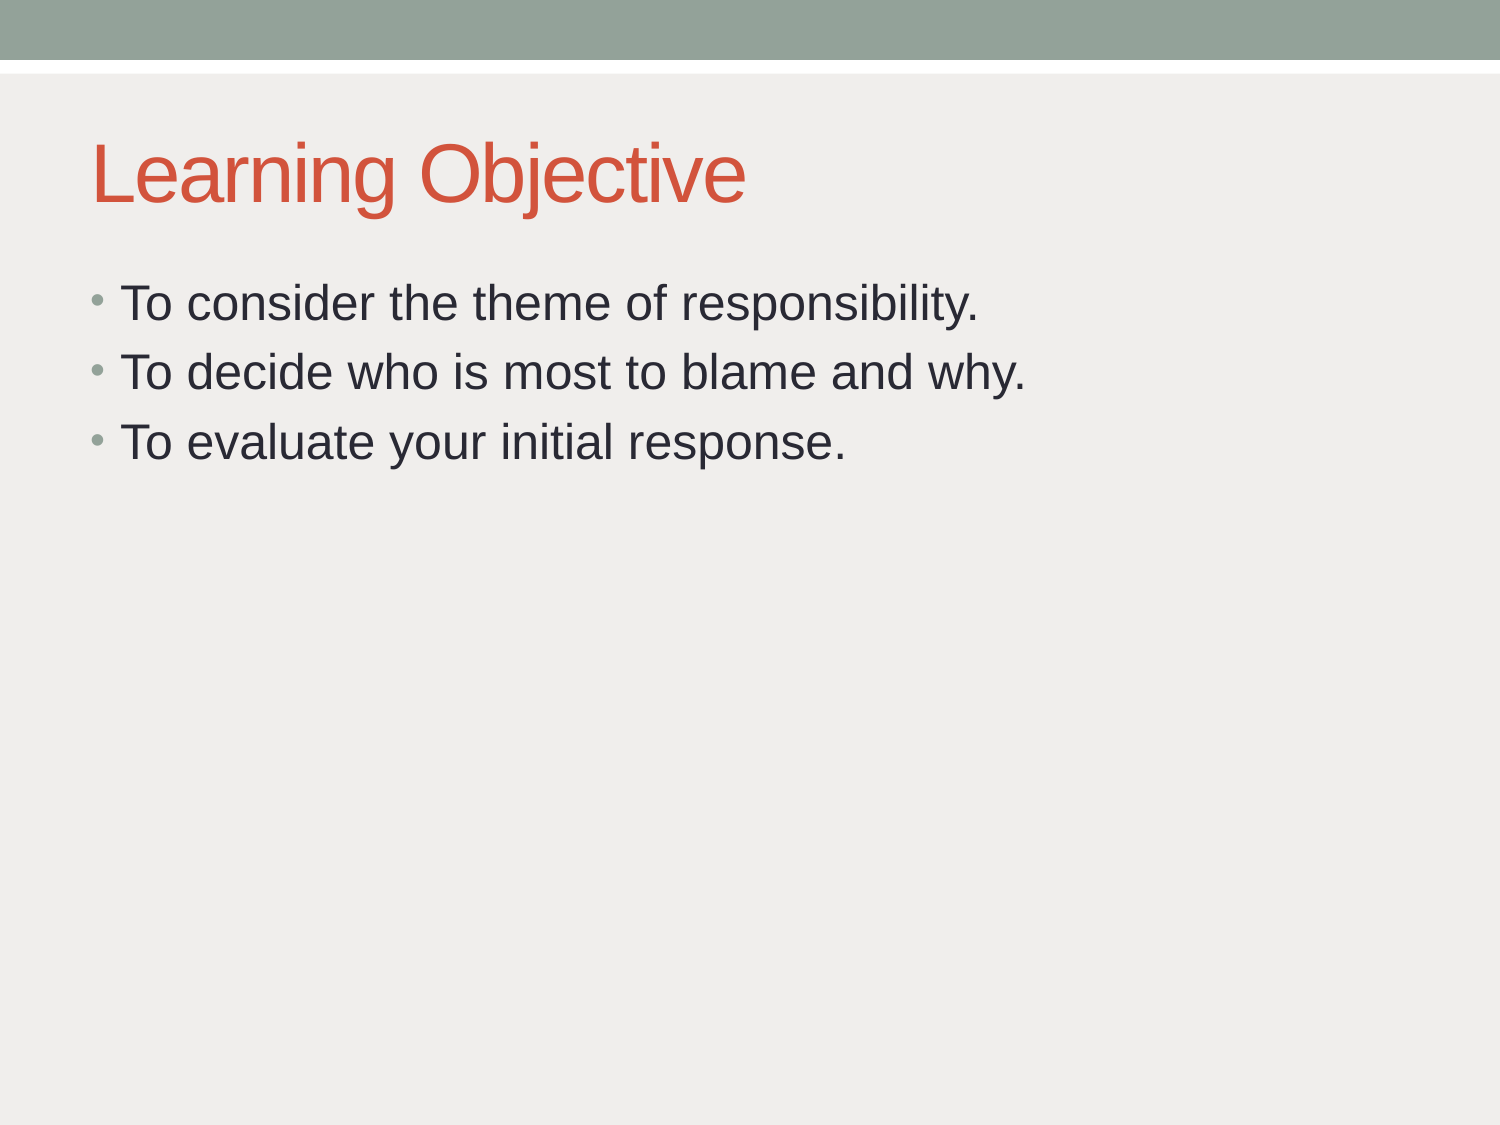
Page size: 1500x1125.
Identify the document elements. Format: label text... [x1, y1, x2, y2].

list To consider the theme of responsibility. To decide who is most to blame and why. To evaluate your initial response. [75, 262, 1425, 1063]
title Learning Objective [75, 87, 1425, 250]
